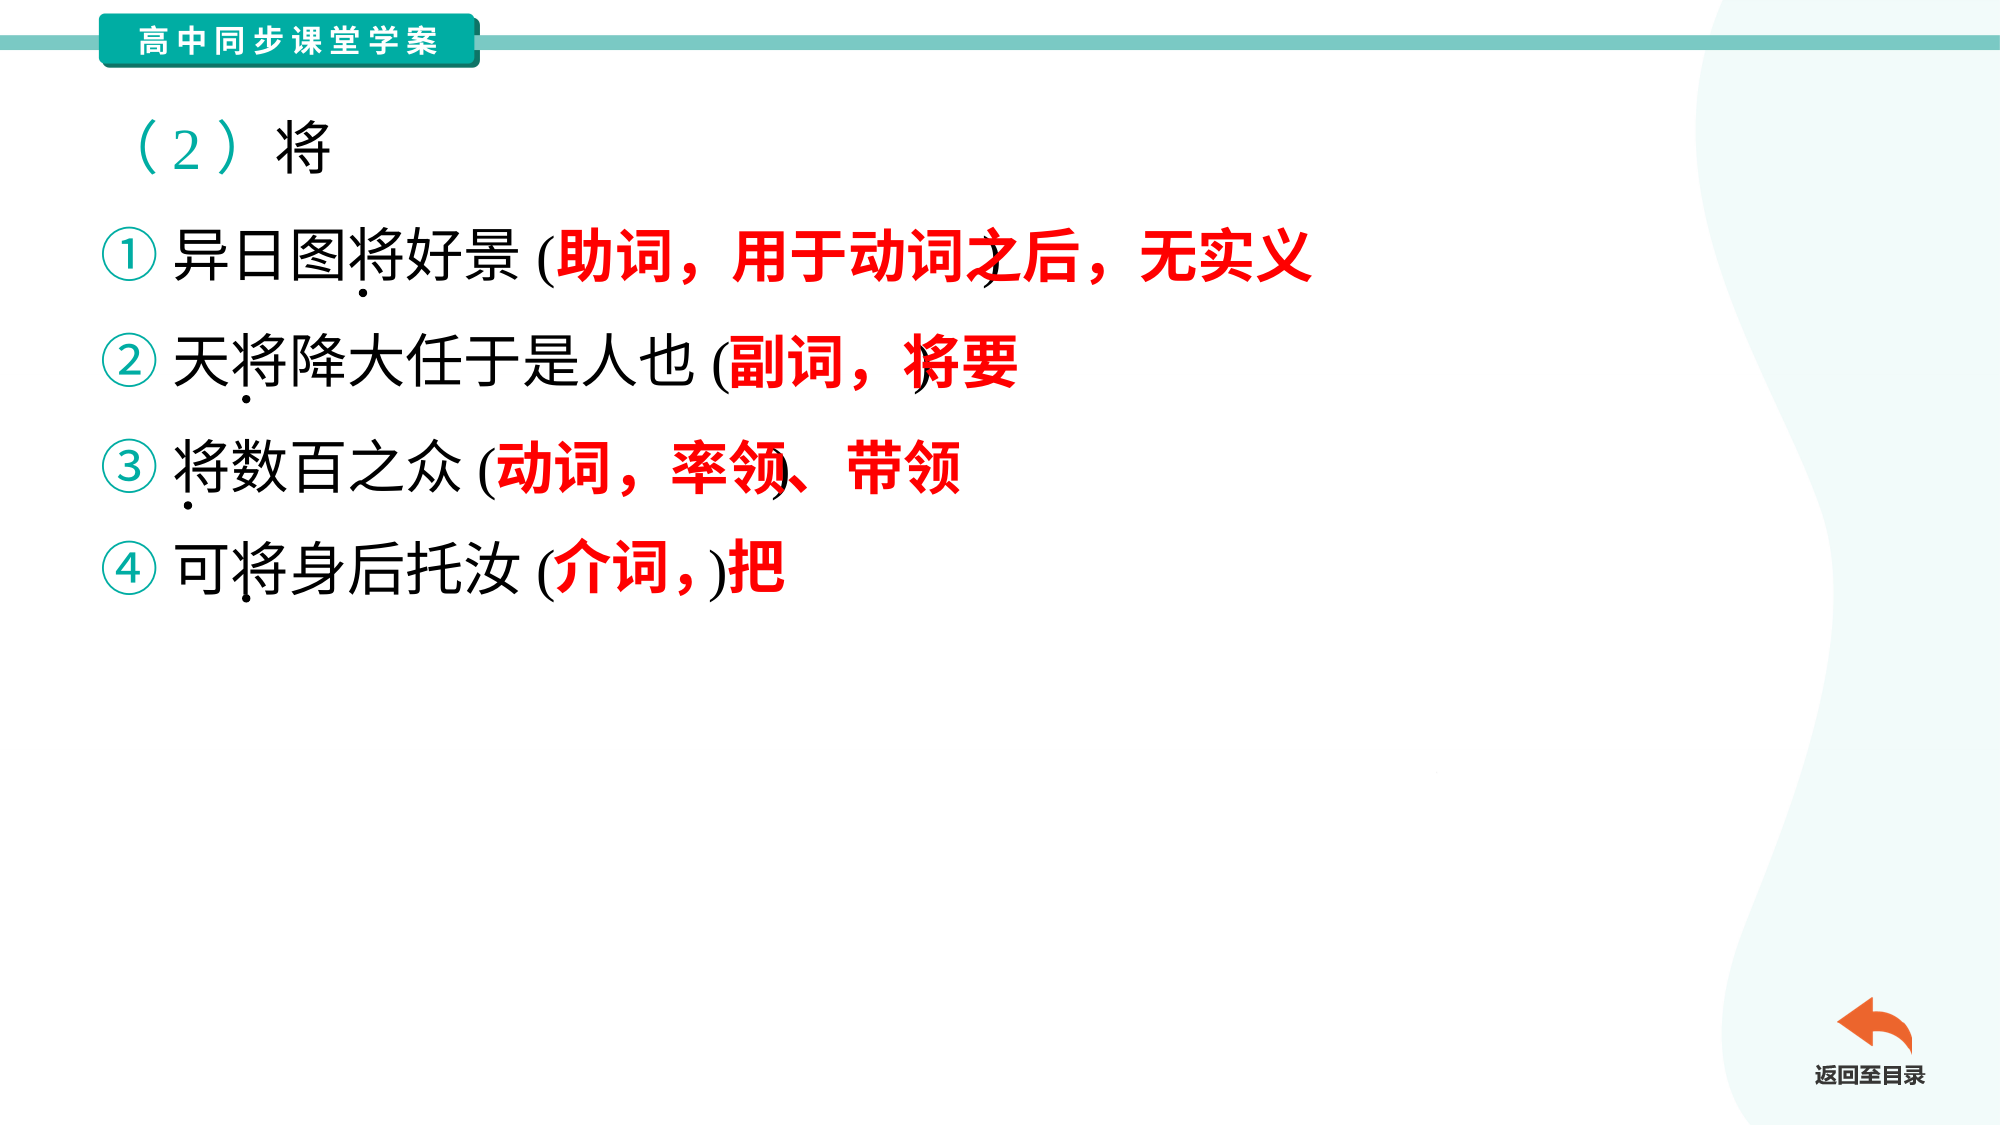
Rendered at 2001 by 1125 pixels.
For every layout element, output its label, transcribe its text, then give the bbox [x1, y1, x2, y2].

text_box [183, 501, 193, 510]
text_box 介词，把 [531, 498, 809, 589]
text_box [242, 594, 251, 603]
text_box 助词，用于动词之后，无实义 [533, 182, 1338, 277]
text_box 动词，率领、带领 [472, 395, 985, 490]
text_box [242, 395, 251, 404]
text_box （2）将 [100, 76, 1899, 170]
text_box 副词，将要 [706, 289, 1042, 383]
picture [0, 0, 2000, 1125]
text_box [358, 288, 368, 298]
text_box ①异日图将好景( ) ②天将降大任于是人也( ) ③将数百之众( ) ④可将身后托汝( ) [100, 181, 1899, 592]
